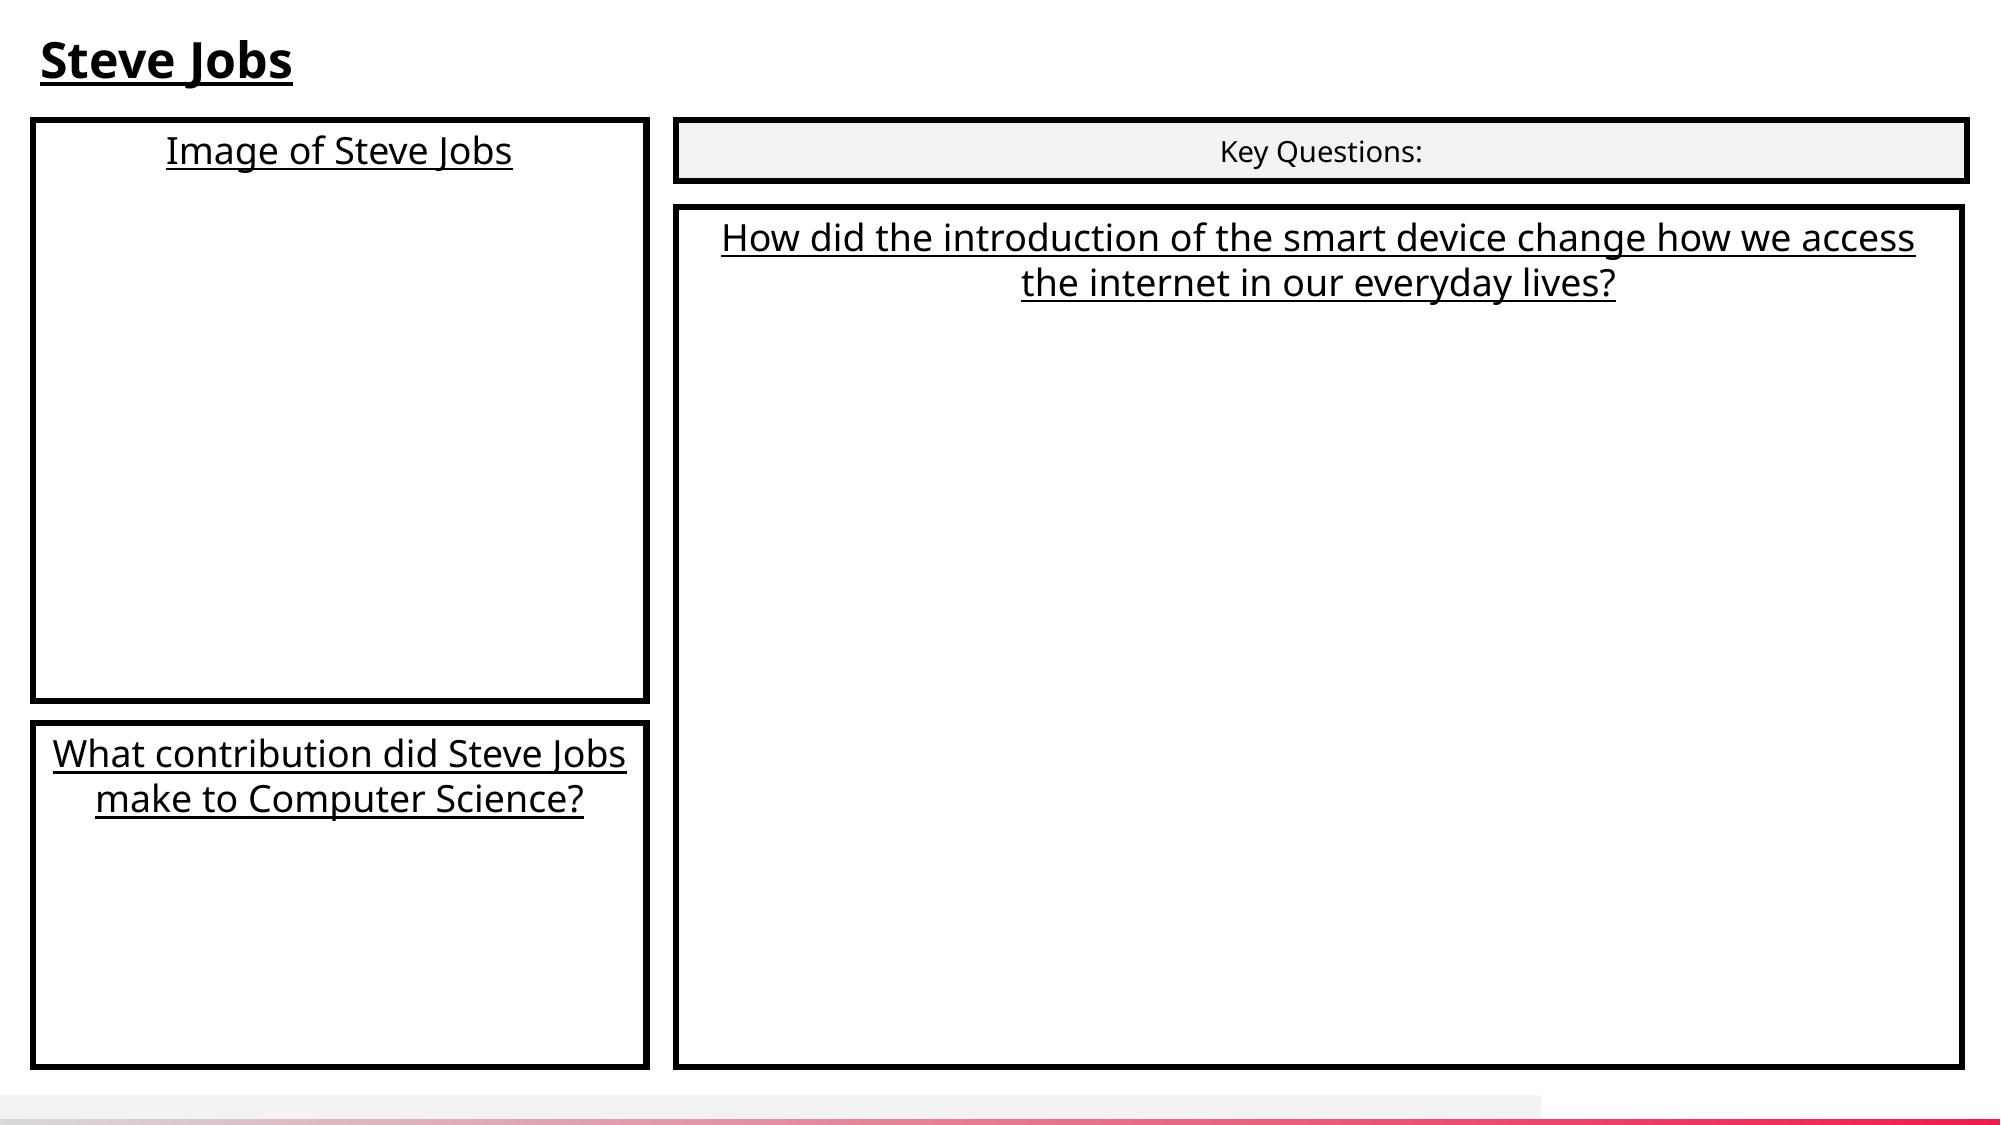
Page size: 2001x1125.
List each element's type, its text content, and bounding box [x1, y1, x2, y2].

text_box Image of Steve Jobs [32, 119, 648, 702]
text_box Key Questions: [675, 119, 1968, 182]
text_box Steve Jobs [25, 21, 1095, 96]
text_box How did the introduction of the smart device change how we access the internet in our everyday lives? [675, 206, 1963, 1068]
text_box What contribution did Steve Jobs make to Computer Science? [32, 722, 648, 1068]
